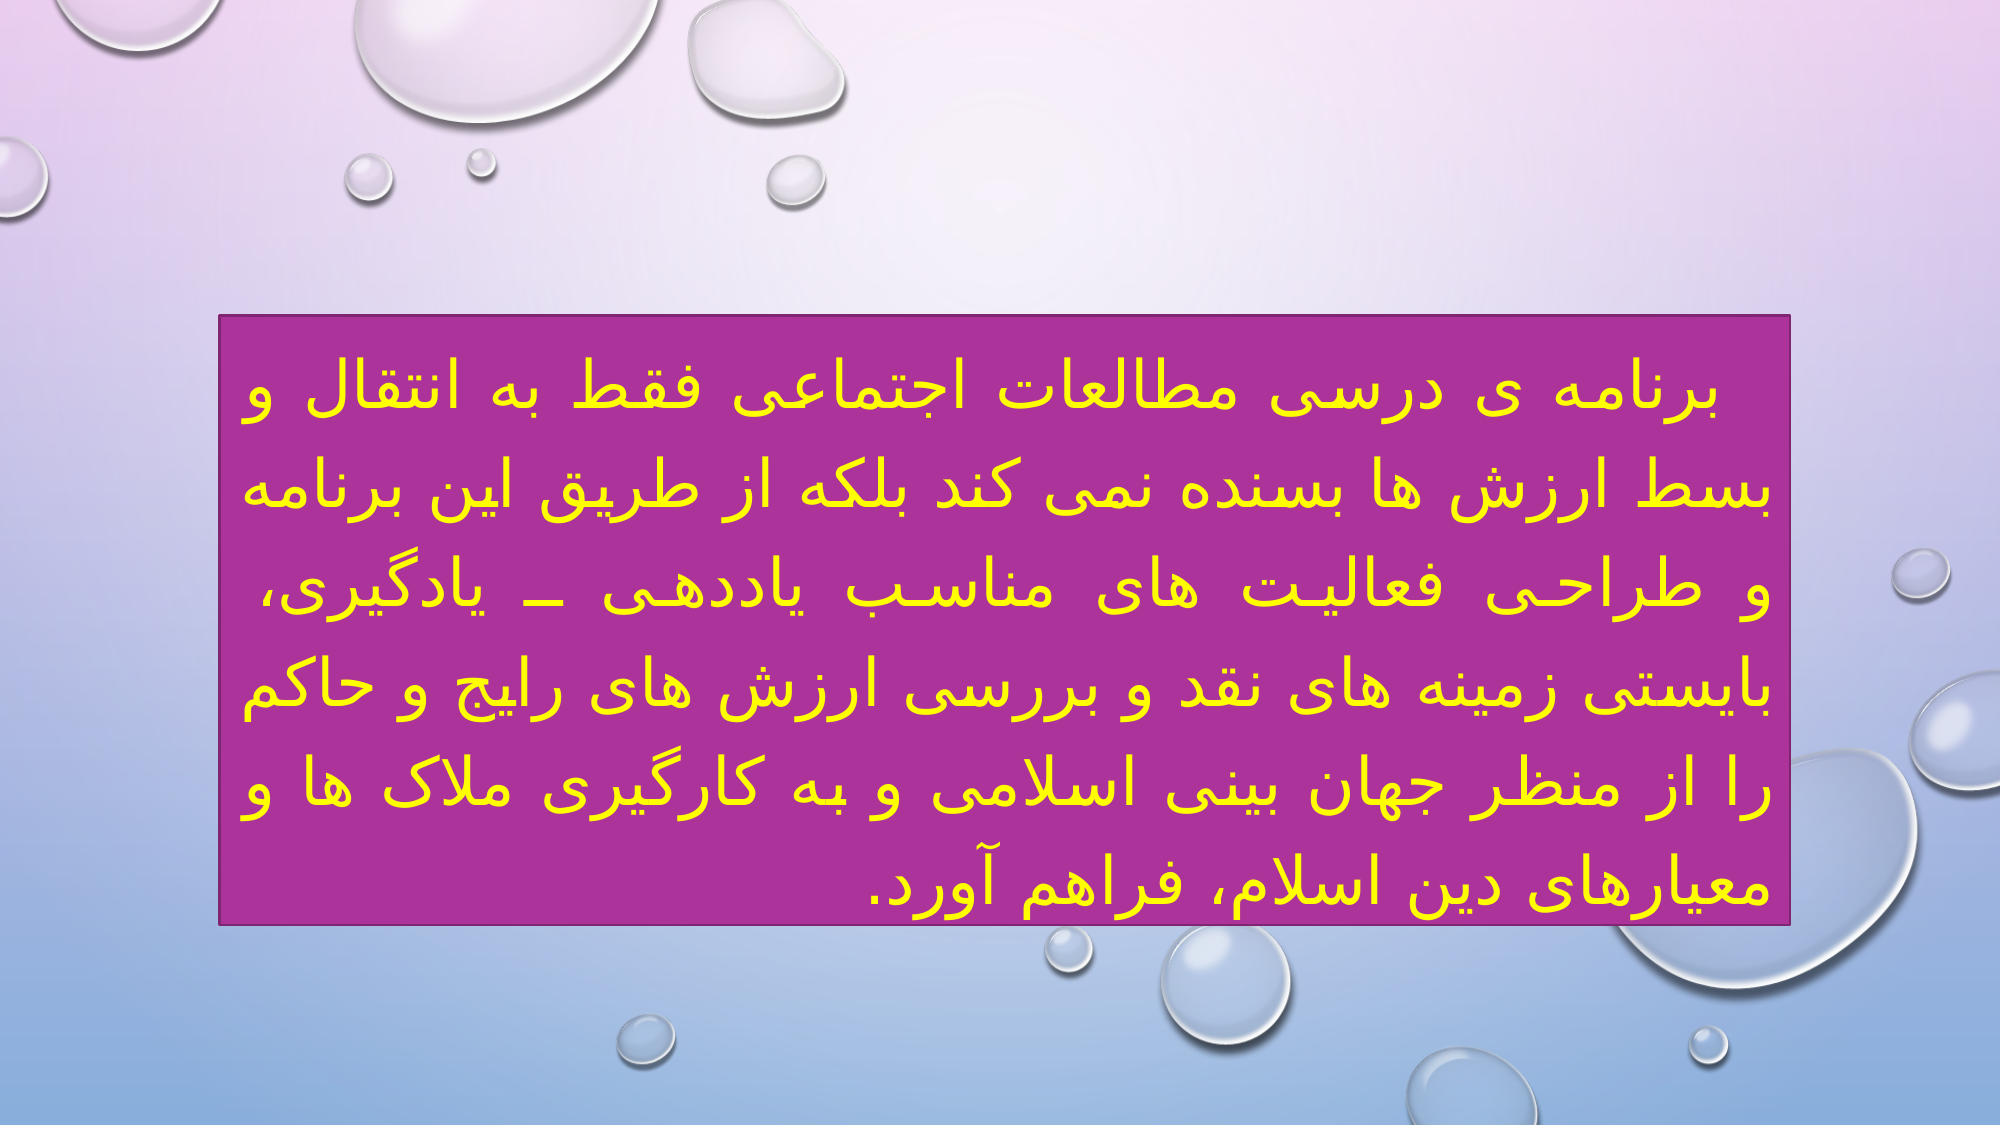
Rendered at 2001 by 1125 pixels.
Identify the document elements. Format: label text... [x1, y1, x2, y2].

text_box برنامه ی درسی مطالعات اجتماعی فقط به انتقال و بسط ارزش ها بسنده نمی کند بلکه از طريق اين برنامه و طراحی فعاليت های مناسب ياددهی ــ يادگيری، بايستی زمينه های نقد و بررسی ارزش های رايج و حاکم را از منظر جهان بينی اسلامی و به کارگيری ملاک ها و معيارهای دين اسلام، فراهم آورد. [218, 314, 1791, 926]
picture [0, 0, 2000, 1125]
